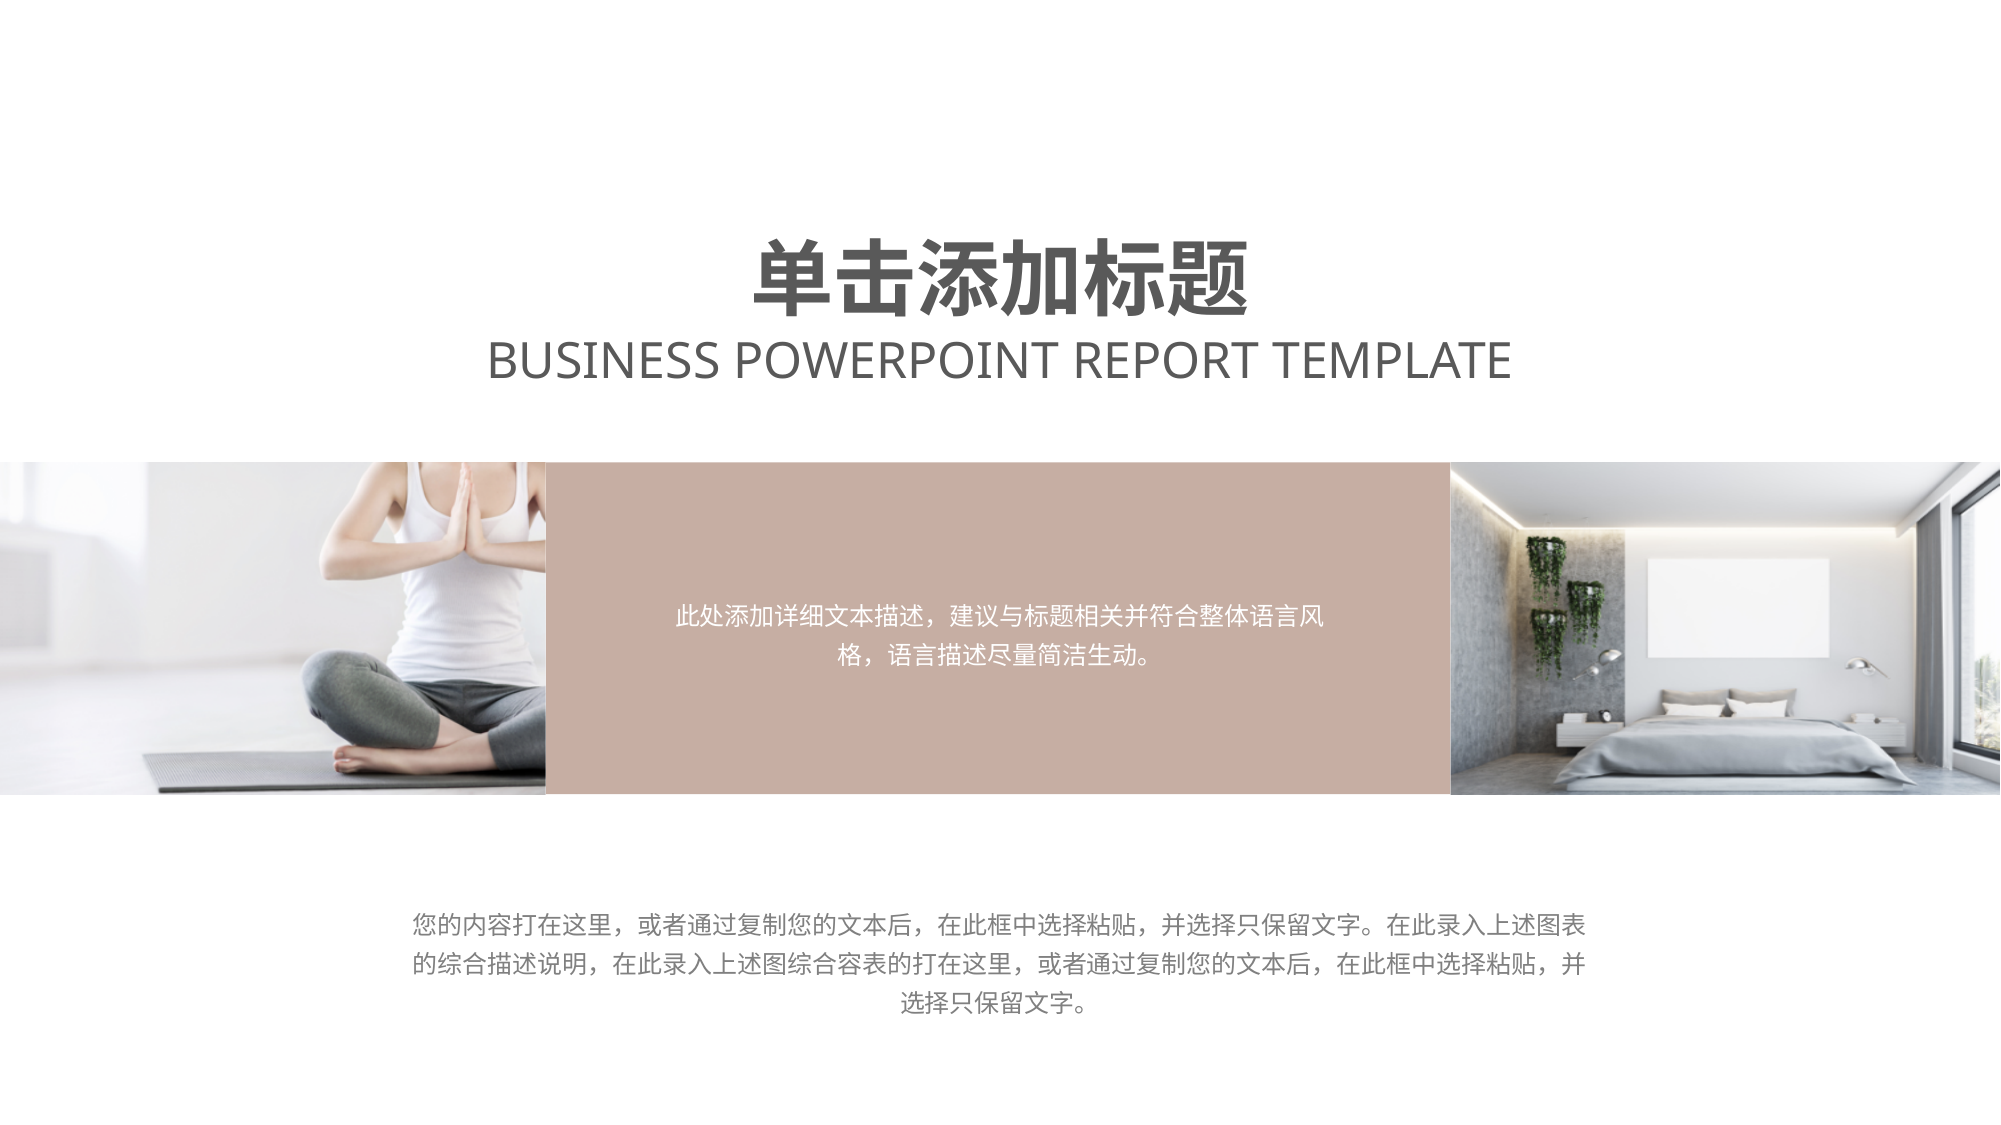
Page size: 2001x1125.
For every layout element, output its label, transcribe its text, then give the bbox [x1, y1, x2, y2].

text_box BUSINESS POWERPOINT REPORT TEMPLATE [421, 321, 1579, 397]
text_box [547, 461, 1449, 795]
text_box [1449, 461, 2000, 795]
text_box [0, 461, 547, 795]
text_box 单击添加标题 [651, 168, 1349, 321]
text_box 此处添加详细文本描述，建议与标题相关并符合整体语言风格，语言描述尽量简洁生动。 [651, 584, 1349, 677]
text_box 您的内容打在这里，或者通过复制您的文本后，在此框中选择粘贴，并选择只保留文字。在此录入上述图表的综合描述说明，在此录入上述图综合容表的打在这里，或者通过复制您的文本后，在此框中选择粘贴，并选择只保留文字。 [389, 893, 1611, 1025]
